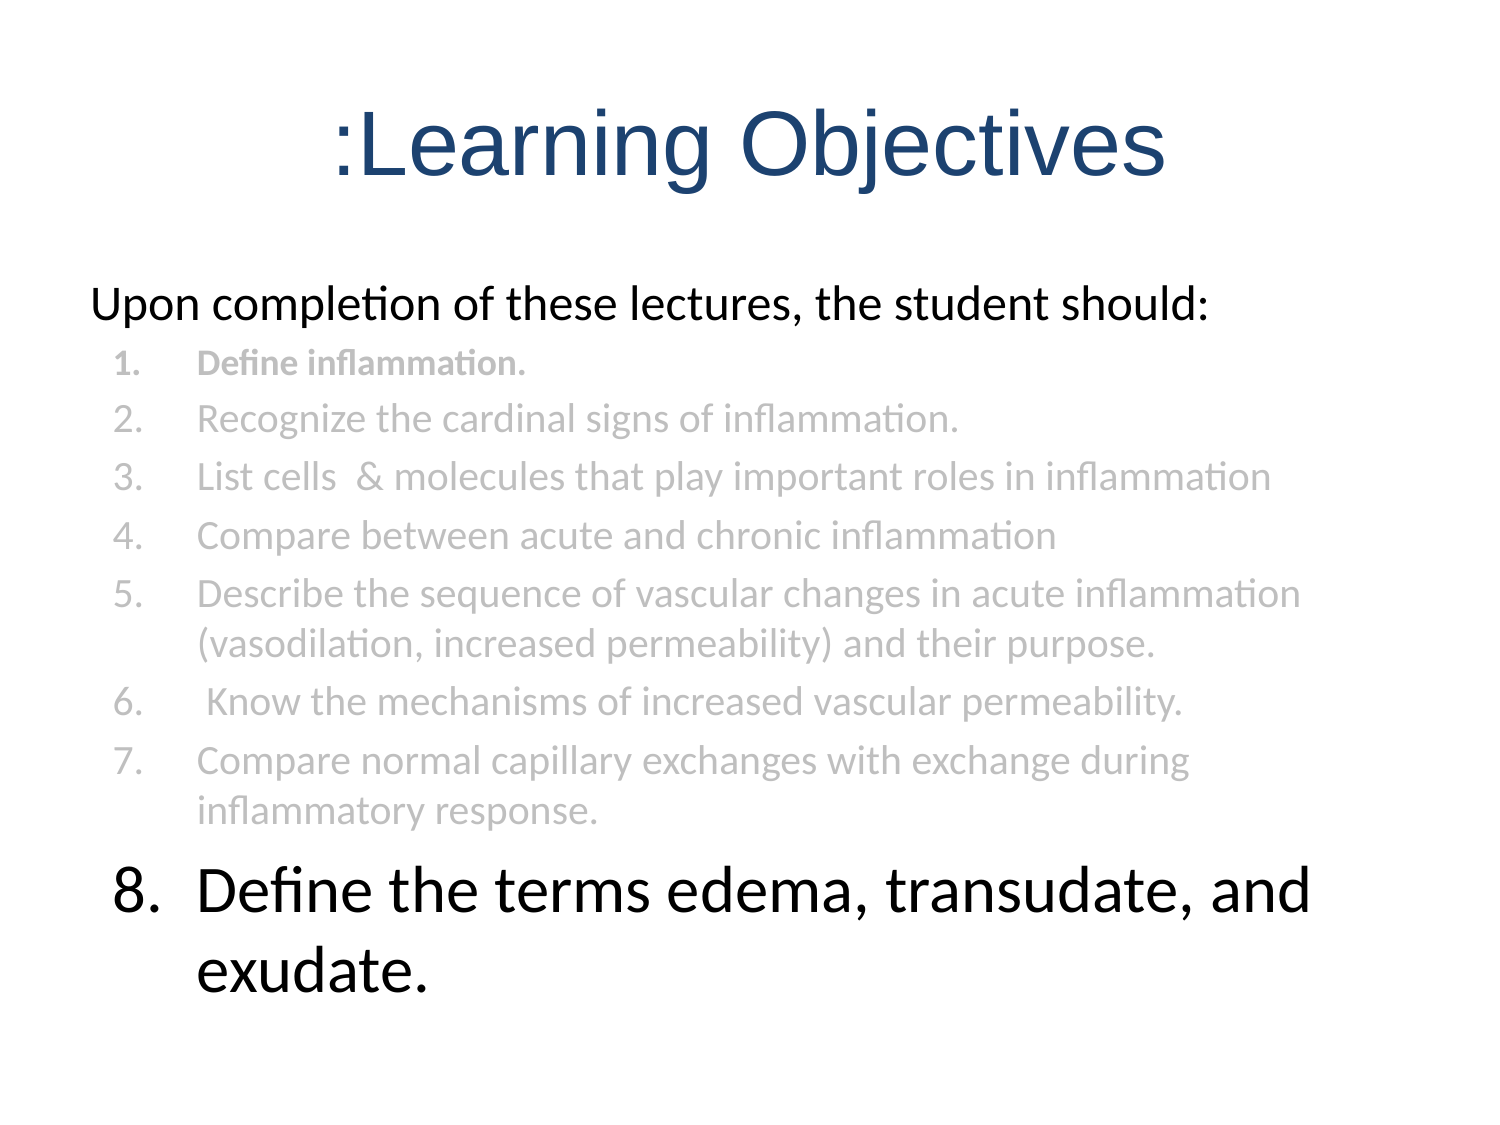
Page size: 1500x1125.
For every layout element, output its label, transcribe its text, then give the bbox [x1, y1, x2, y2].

list Upon completion of these lectures, the student should: Define inflammation. Recognize the cardinal signs of inflammation. List cells & molecules that play important roles in inflammation Compare between acute and chronic inflammation Describe the sequence of vascular changes in acute inflammation (vasodilation, increased permeability) and their purpose. Know the mechanisms of increased vascular permeability. Compare normal capillary exchanges with exchange during inflammatory response. Define the terms edema, transudate, and exudate. [75, 262, 1425, 1005]
title Learning Objectives: [75, 45, 1425, 233]
